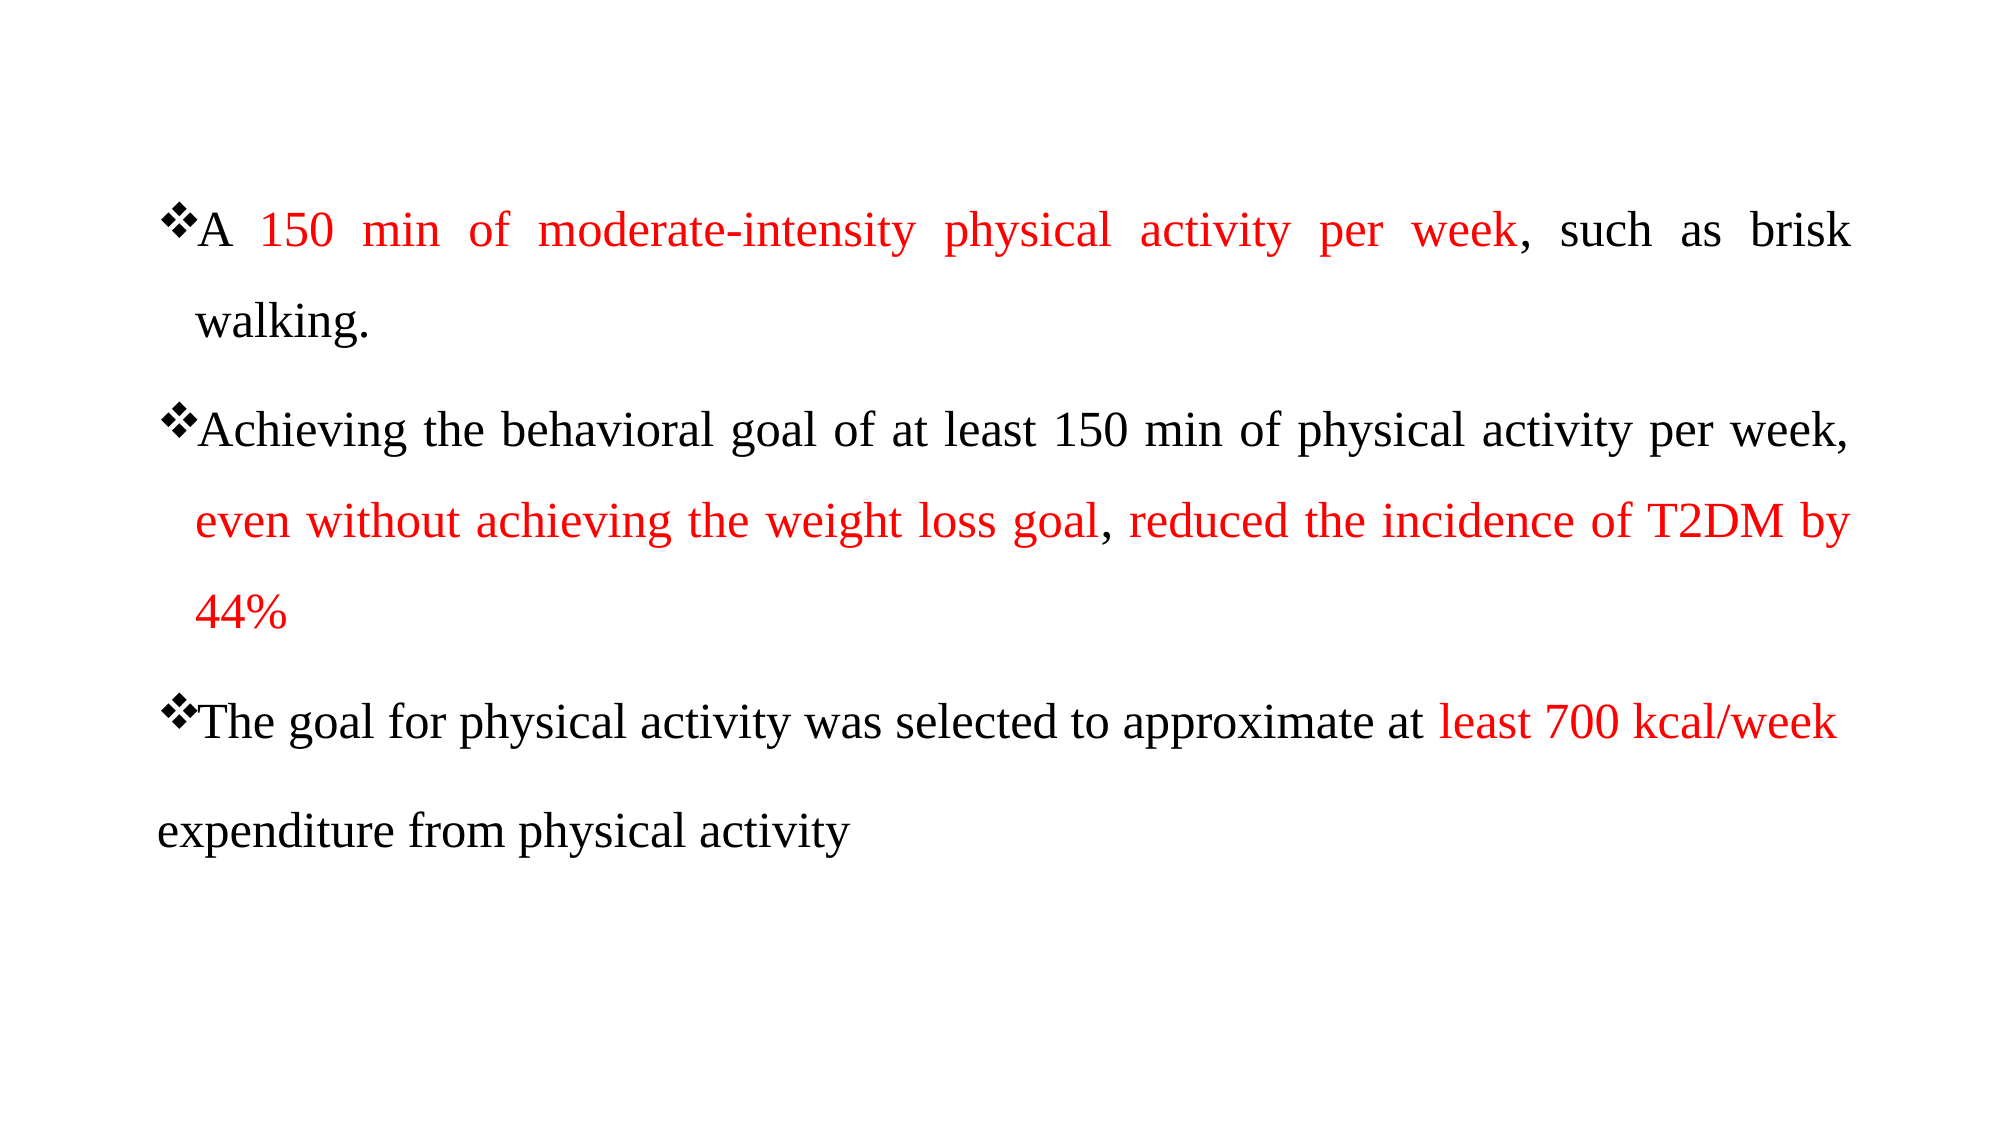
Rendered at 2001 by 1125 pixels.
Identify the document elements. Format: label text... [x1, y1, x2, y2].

list A 150 min of moderate-intensity physical activity per week, such as brisk walking. Achieving the behavioral goal of at least 150 min of physical activity per week, even without achieving the weight loss goal, reduced the incidence of T2DM by 44% The goal for physical activity was selected to approximate at least 700 kcal/week expenditure from physical activity [141, 158, 1867, 872]
